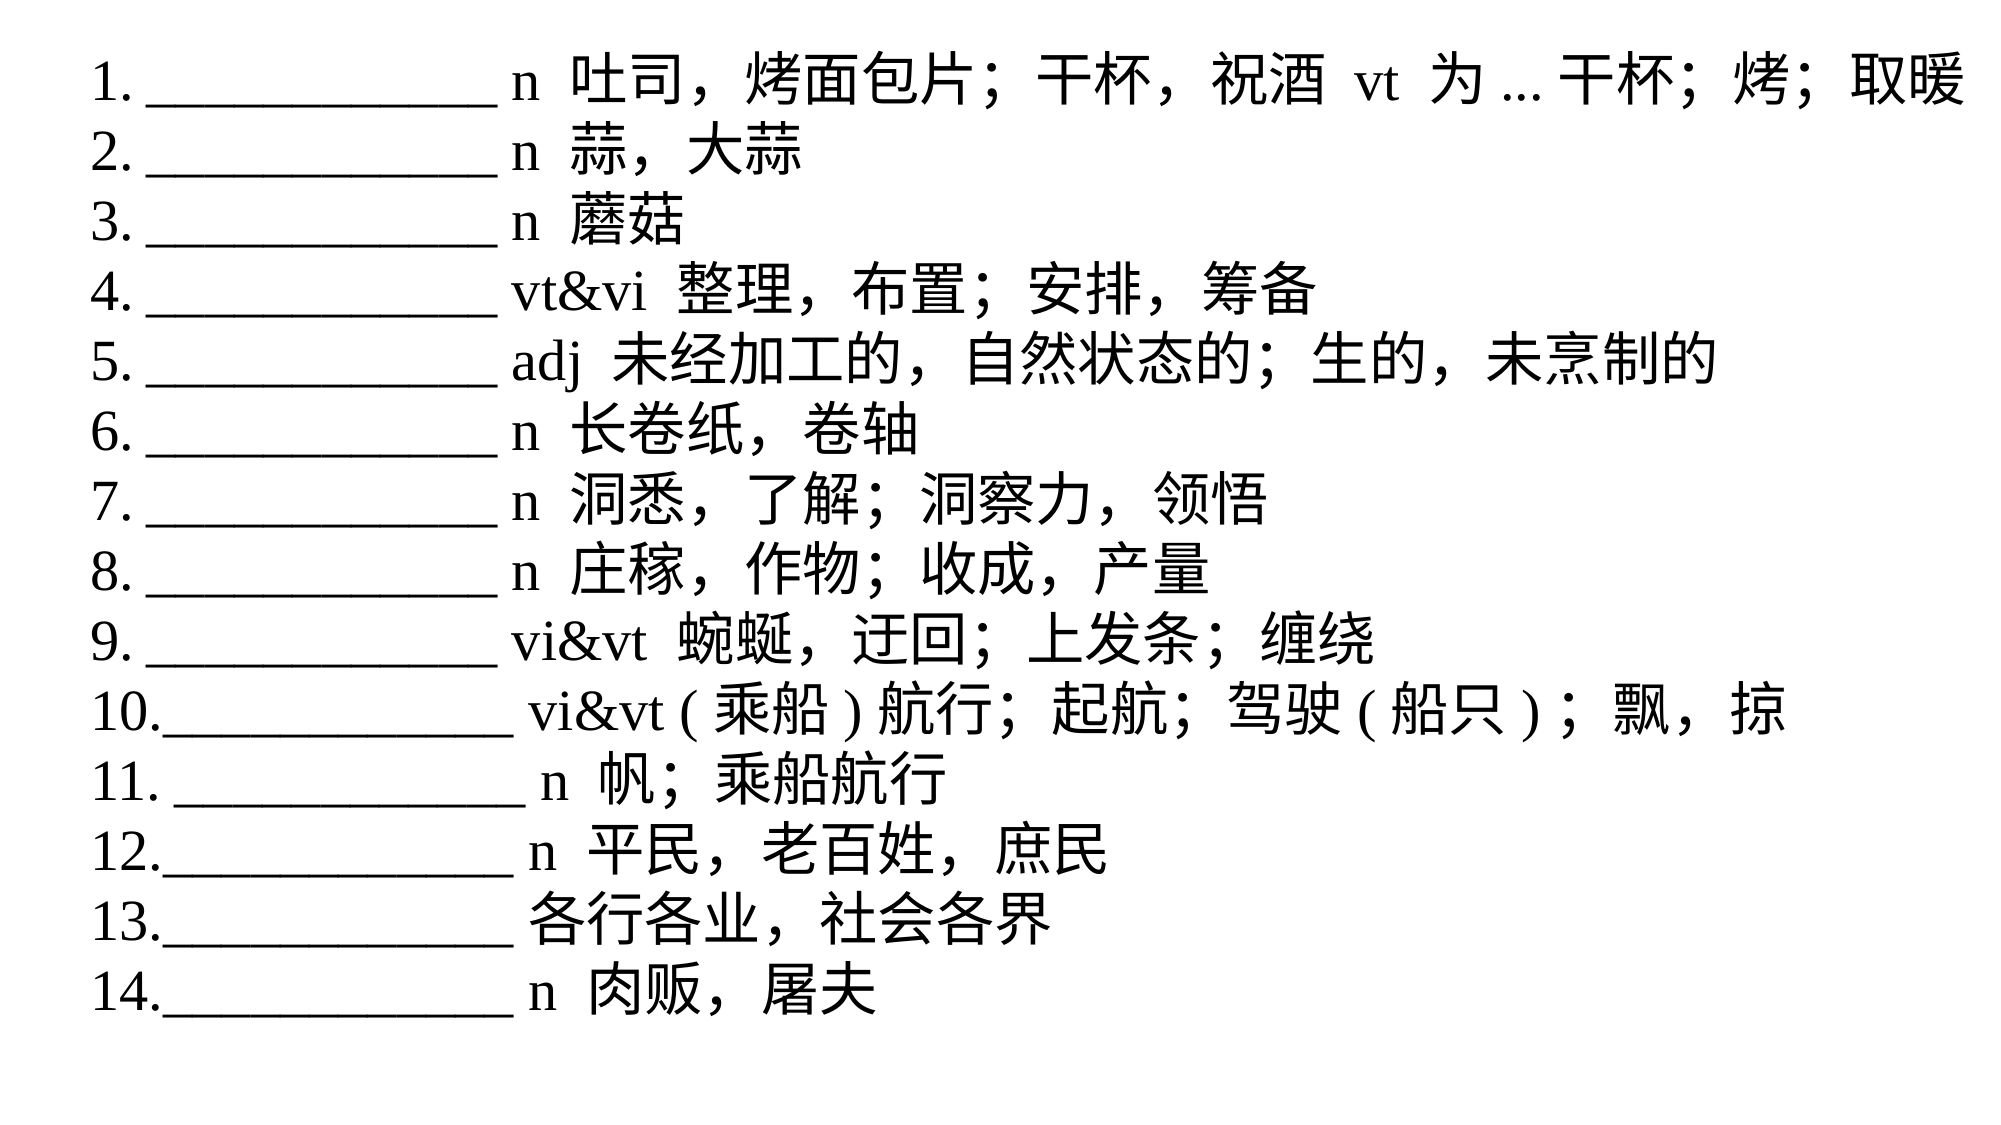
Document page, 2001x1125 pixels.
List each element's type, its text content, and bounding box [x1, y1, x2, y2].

text_box ____________ n 吐司，烤面包片；干杯，祝酒 vt 为...干杯；烤；取暖 ____________ n 蒜，大蒜 ____________ n 蘑菇 ____________ vt&vi 整理，布置；安排，筹备 ____________ adj 未经加工的，自然状态的；生的，未烹制的 ____________ n 长卷纸，卷轴 ____________ n 洞悉，了解；洞察力，领悟 ____________ n 庄稼，作物；收成，产量 ____________ vi&vt 蜿蜒，迂回；上发条；缠绕 ____________ vi&vt (乘船)航行；起航；驾驶(船只)；飘，掠 ____________ n 帆；乘船航行 ____________ n 平民，老百姓，庶民 ____________各行各业，社会各界 ____________ n 肉贩，屠夫 [75, 34, 2000, 1080]
